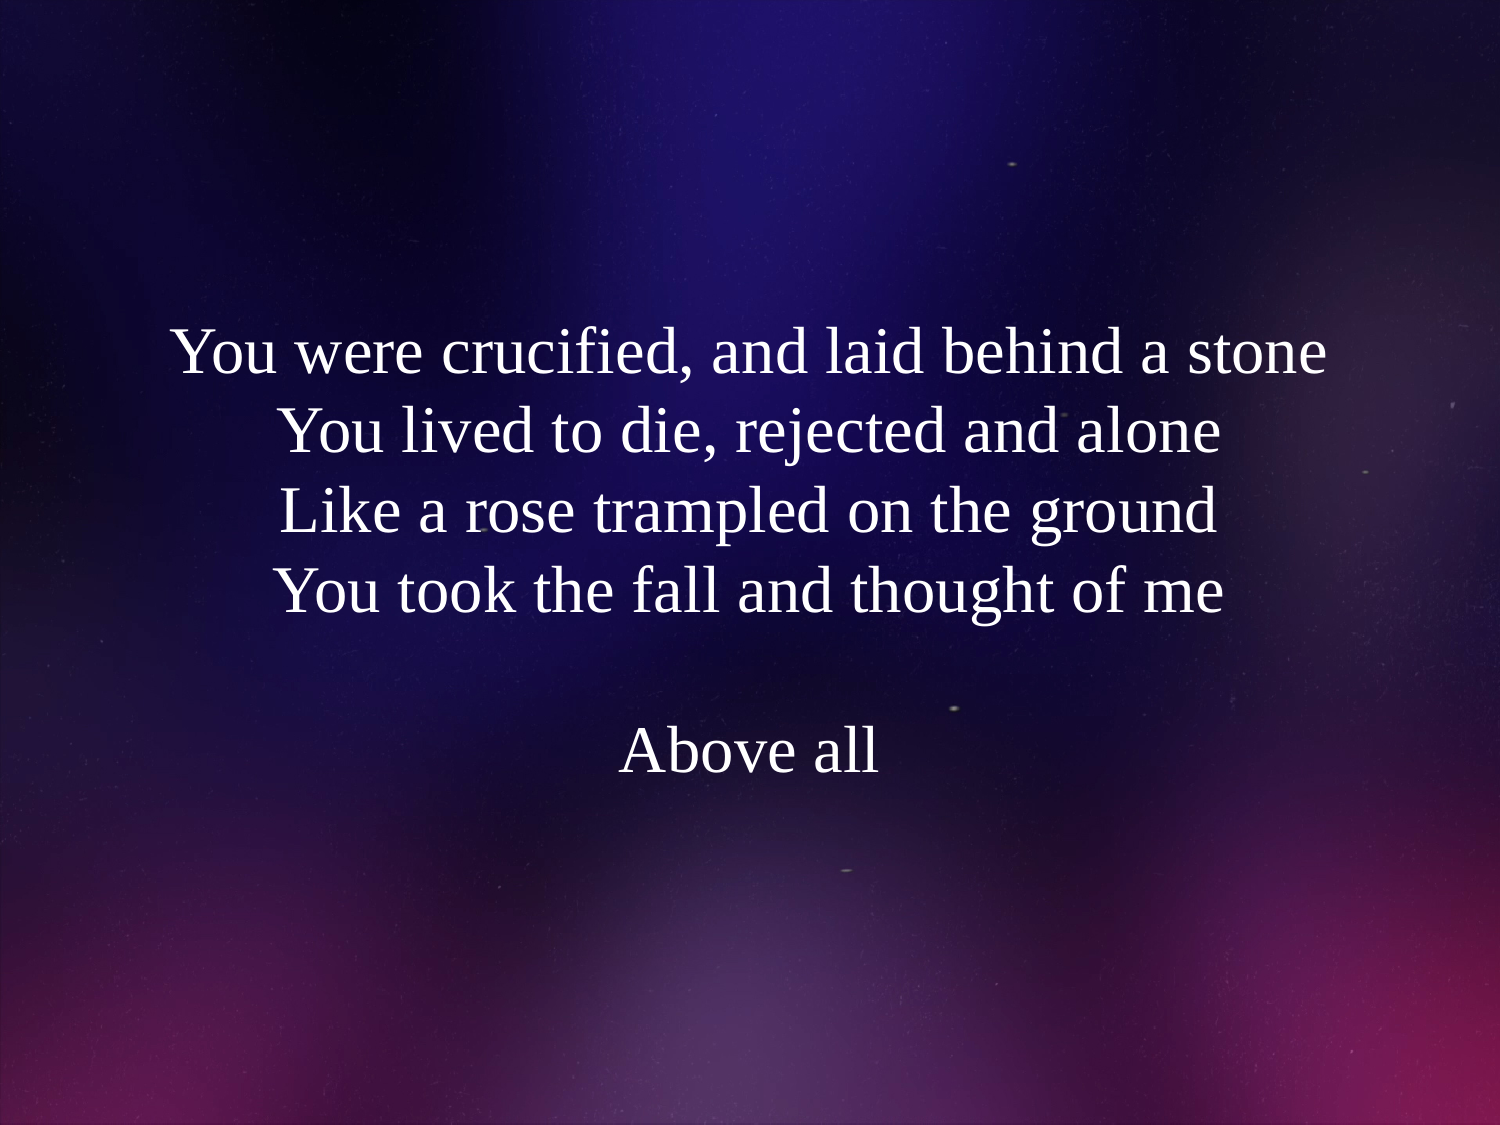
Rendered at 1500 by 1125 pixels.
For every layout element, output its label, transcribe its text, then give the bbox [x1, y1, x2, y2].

picture [0, 0, 1500, 1125]
title You were crucified, and laid behind a stone You lived to die, rejected and alone Like a rose trampled on the ground You took the fall and thought of me Above all [50, 562, 1450, 750]
